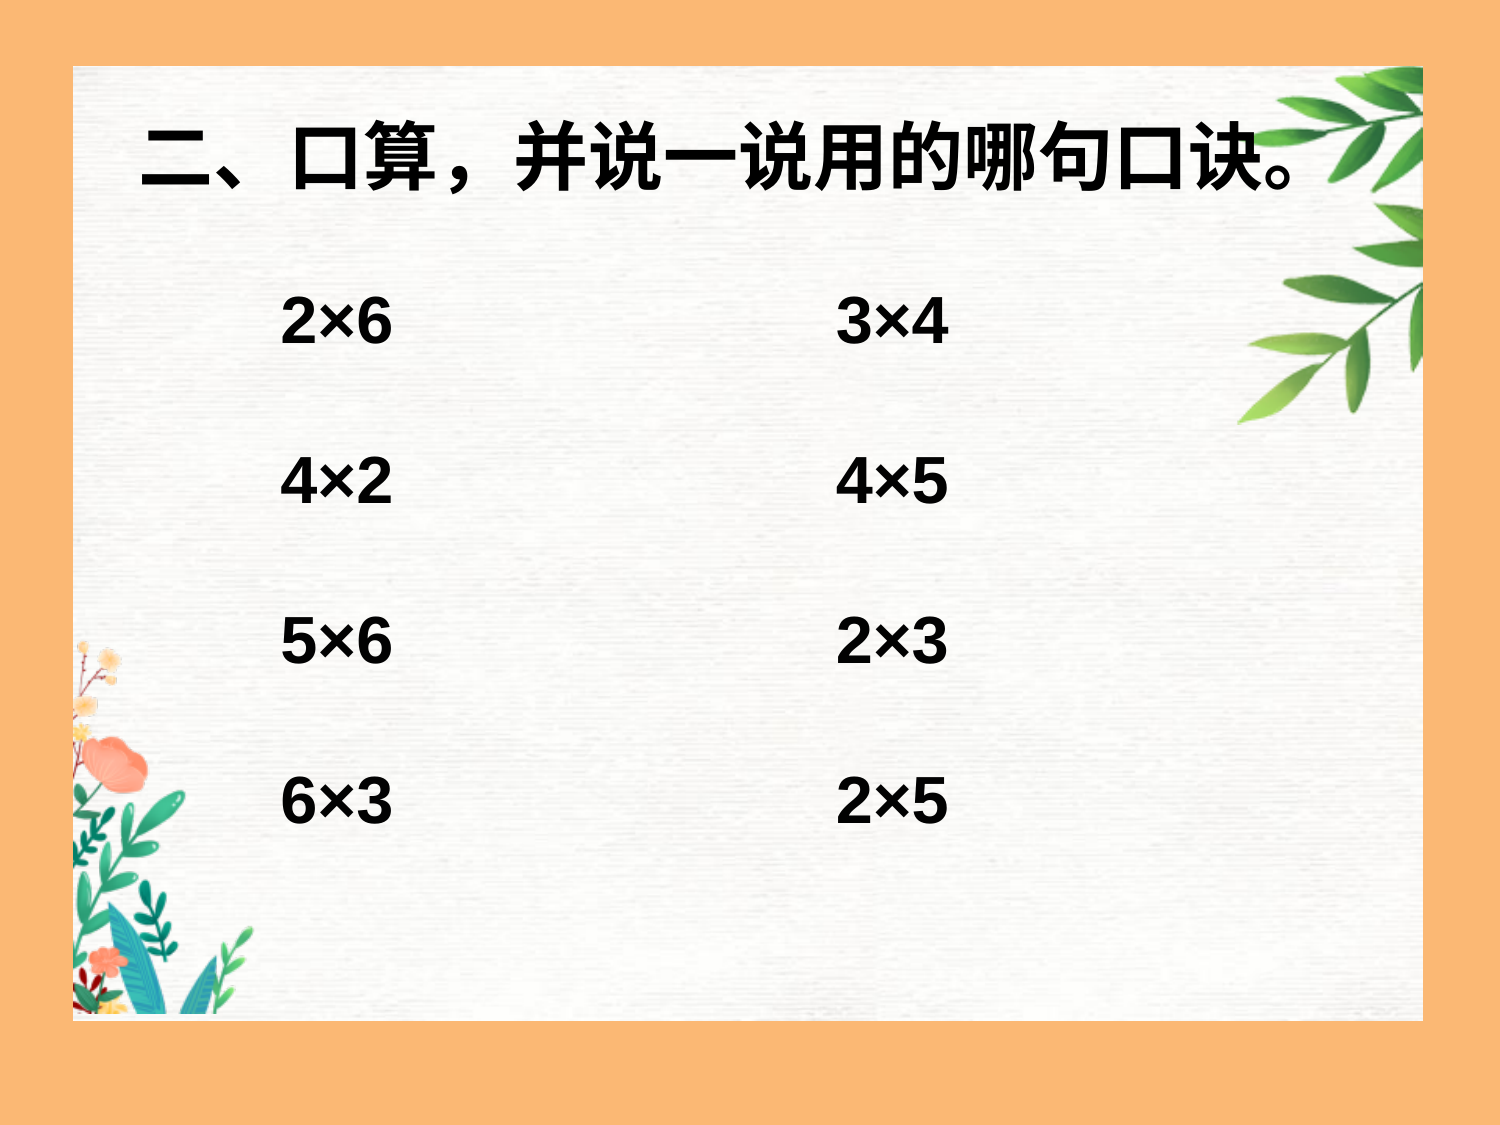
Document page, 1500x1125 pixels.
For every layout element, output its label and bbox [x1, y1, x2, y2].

picture [73, 66, 1423, 1021]
text_box [0, 0, 1500, 1125]
